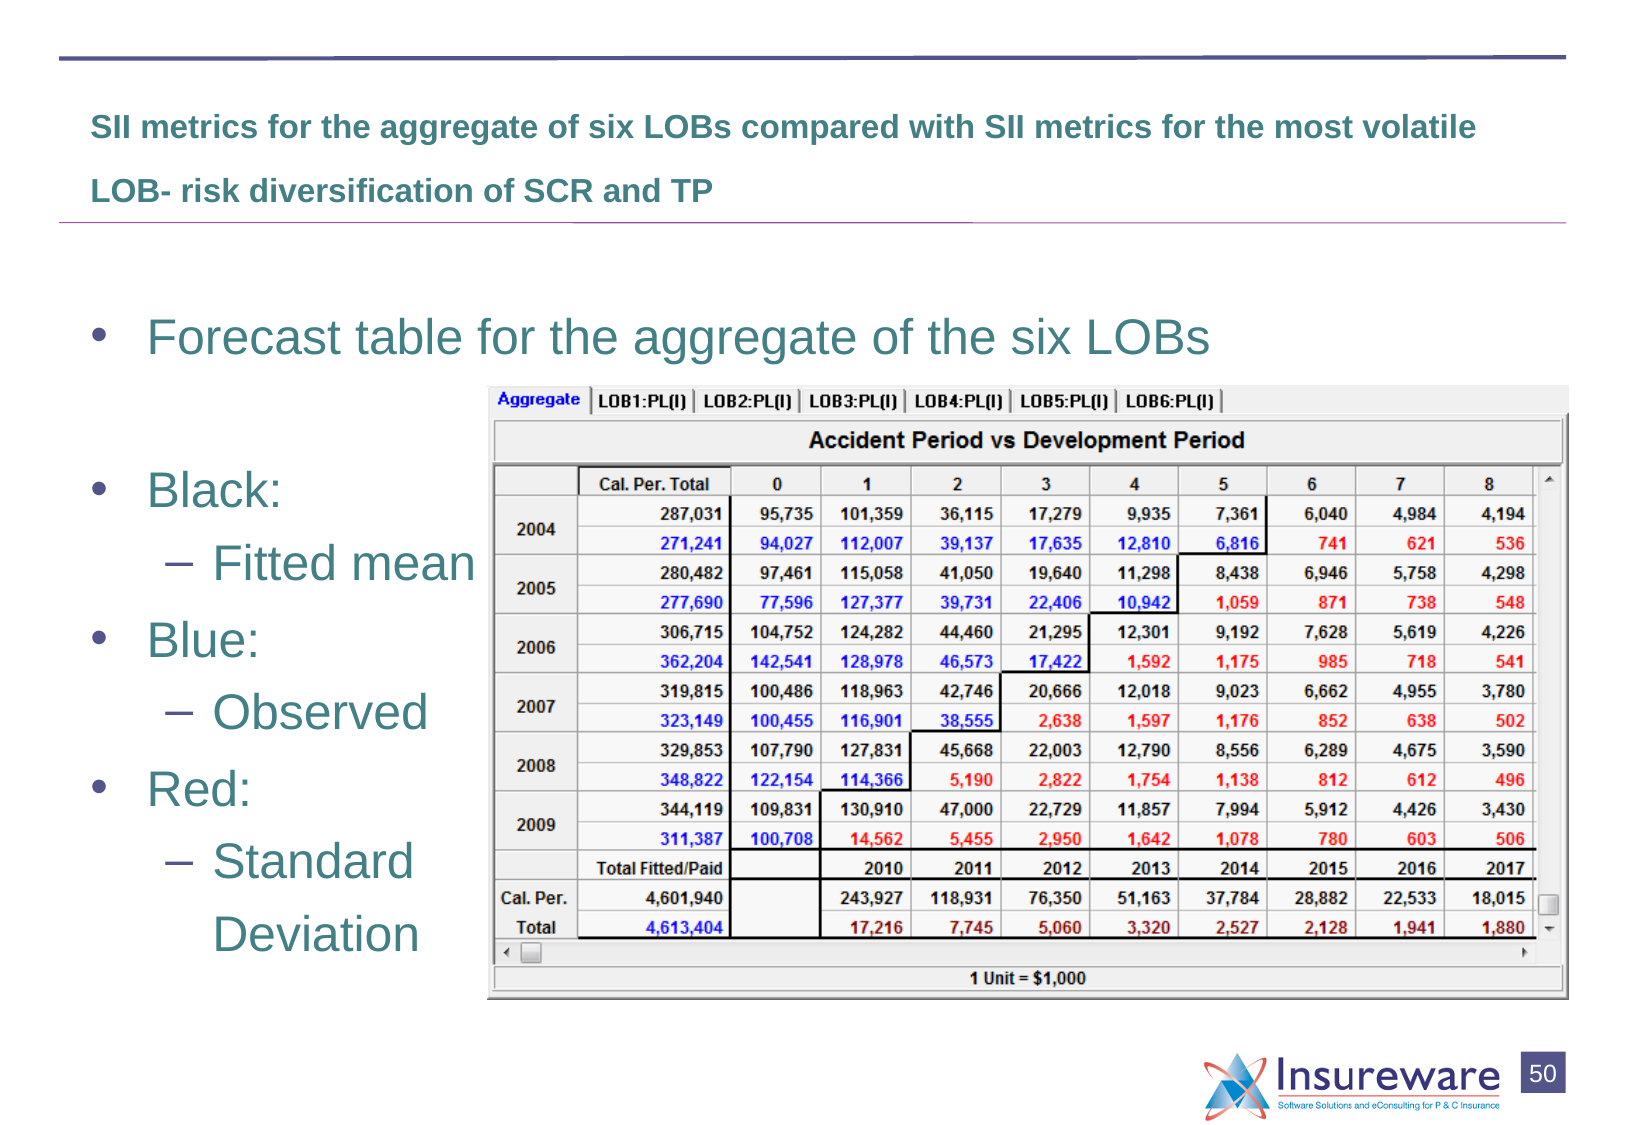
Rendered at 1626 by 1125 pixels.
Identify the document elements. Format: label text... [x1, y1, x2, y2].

picture [1202, 1052, 1500, 1122]
title SII metrics for the aggregate of six LOBs compared with SII metrics for the most volatile LOB- risk diversification of SCR and TP [90, 79, 1568, 204]
slide_number 49 [1520, 1051, 1566, 1093]
list Forecast table for the aggregate of the six LOBs Black: Fitted mean Blue: Observed Red: Standard Deviation [90, 304, 1568, 1006]
picture [486, 384, 1569, 1000]
